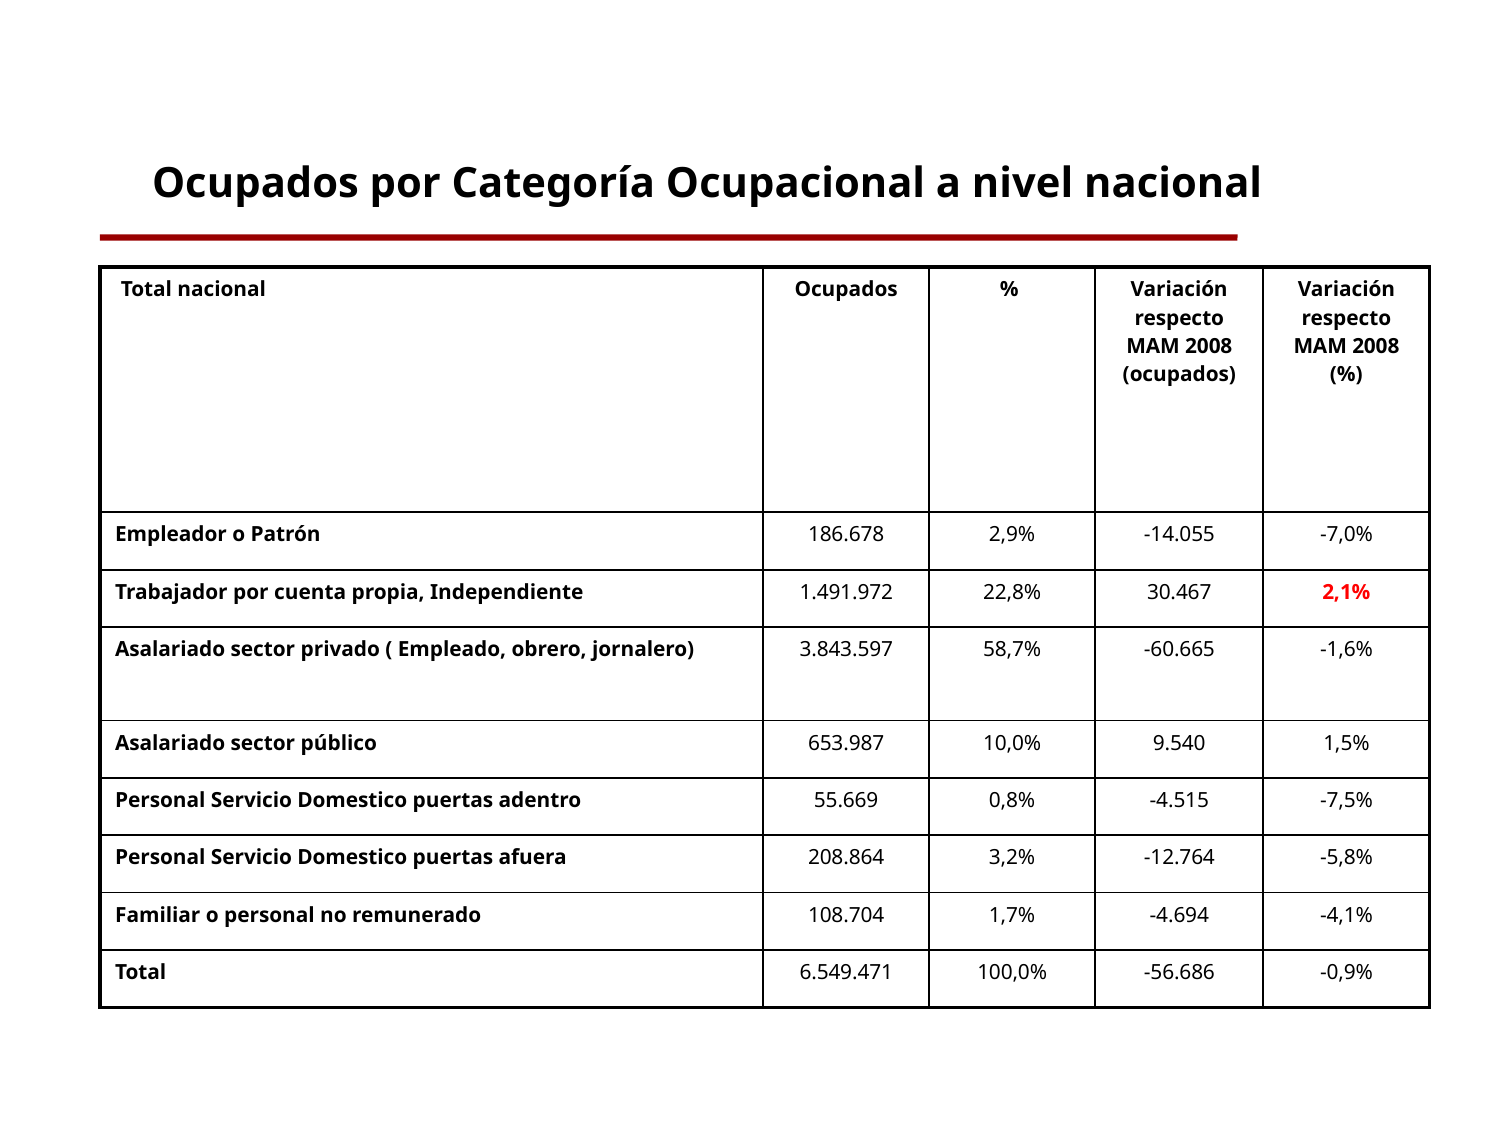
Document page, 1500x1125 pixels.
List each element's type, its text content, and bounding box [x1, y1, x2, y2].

table_cell -12.764 [1096, 836, 1262, 892]
table_header Total nacional [102, 269, 762, 511]
table_cell 208.864 [764, 836, 928, 892]
table_header % [930, 269, 1094, 511]
table_cell Asalariado sector privado ( Empleado, obrero, jornalero) [102, 628, 762, 720]
table_cell 653.987 [764, 721, 928, 777]
table_cell 2,1% [1264, 571, 1428, 626]
table_cell 1,7% [930, 893, 1094, 949]
table_header Ocupados [764, 269, 928, 511]
table_cell -4.515 [1096, 779, 1262, 834]
table_cell Trabajador por cuenta propia, Independiente [102, 571, 762, 626]
table_cell 1.491.972 [764, 571, 928, 626]
table_cell Empleador o Patrón [102, 513, 762, 569]
table_cell -1,6% [1264, 628, 1428, 720]
table_cell Total [102, 951, 762, 1006]
table_cell 1,5% [1264, 721, 1428, 777]
table_cell 55.669 [764, 779, 928, 834]
table_cell 22,8% [930, 571, 1094, 626]
table_cell -56.686 [1096, 951, 1262, 1006]
table_cell Personal Servicio Domestico puertas afuera [102, 836, 762, 892]
table_header Variación respecto MAM 2008 (ocupados) [1096, 269, 1262, 511]
table_cell 100,0% [930, 951, 1094, 1006]
table_cell 3.843.597 [764, 628, 928, 720]
table_cell -4,1% [1264, 893, 1428, 949]
table_cell 108.704 [764, 893, 928, 949]
table_header Variación respecto MAM 2008 (%) [1264, 269, 1428, 511]
table_cell Familiar o personal no remunerado [102, 893, 762, 949]
table_cell 58,7% [930, 628, 1094, 720]
table_cell 0,8% [930, 779, 1094, 834]
table_cell -0,9% [1264, 951, 1428, 1006]
table_cell -7,5% [1264, 779, 1428, 834]
table_cell 6.549.471 [764, 951, 928, 1006]
table_cell Asalariado sector público [102, 721, 762, 777]
table_cell -4.694 [1096, 893, 1262, 949]
table_cell 30.467 [1096, 571, 1262, 626]
table_cell -60.665 [1096, 628, 1262, 720]
table_cell -14.055 [1096, 513, 1262, 569]
table_cell 2,9% [930, 513, 1094, 569]
table_cell 3,2% [930, 836, 1094, 892]
table_cell 9.540 [1096, 721, 1262, 777]
table_cell Personal Servicio Domestico puertas adentro [102, 779, 762, 834]
table_cell -7,0% [1264, 513, 1428, 569]
table_cell 10,0% [930, 721, 1094, 777]
table_cell -5,8% [1264, 836, 1428, 892]
text_box Ocupados por Categoría Ocupacional a nivel nacional [137, 125, 1350, 238]
table_cell 186.678 [764, 513, 928, 569]
